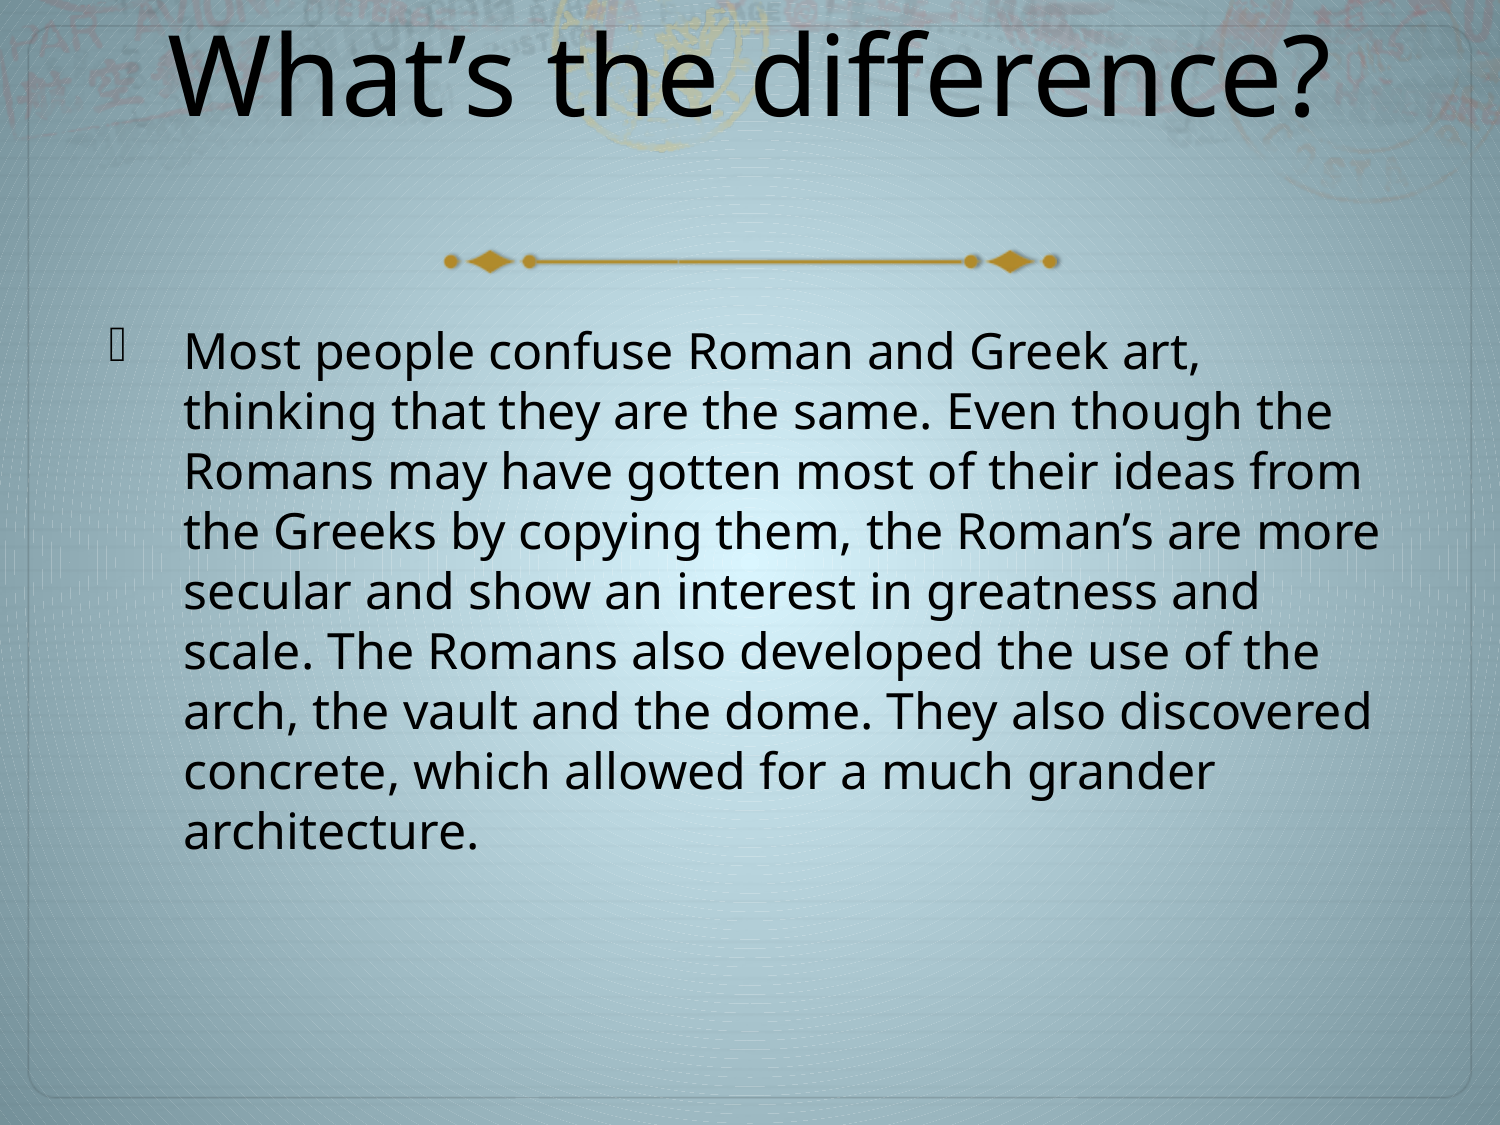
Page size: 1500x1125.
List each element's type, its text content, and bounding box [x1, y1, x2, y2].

picture [0, 0, 1500, 1125]
list Most people confuse Roman and Greek art, thinking that they are the same. Even though the Romans may have gotten most of their ideas from the Greeks by copying them, the Roman’s are more secular and show an interest in greatness and scale. The Romans also developed the use of the arch, the vault and the dome. They also discovered concrete, which allowed for a much grander architecture. [93, 312, 1407, 988]
title What’s the difference? [93, 45, 1407, 233]
